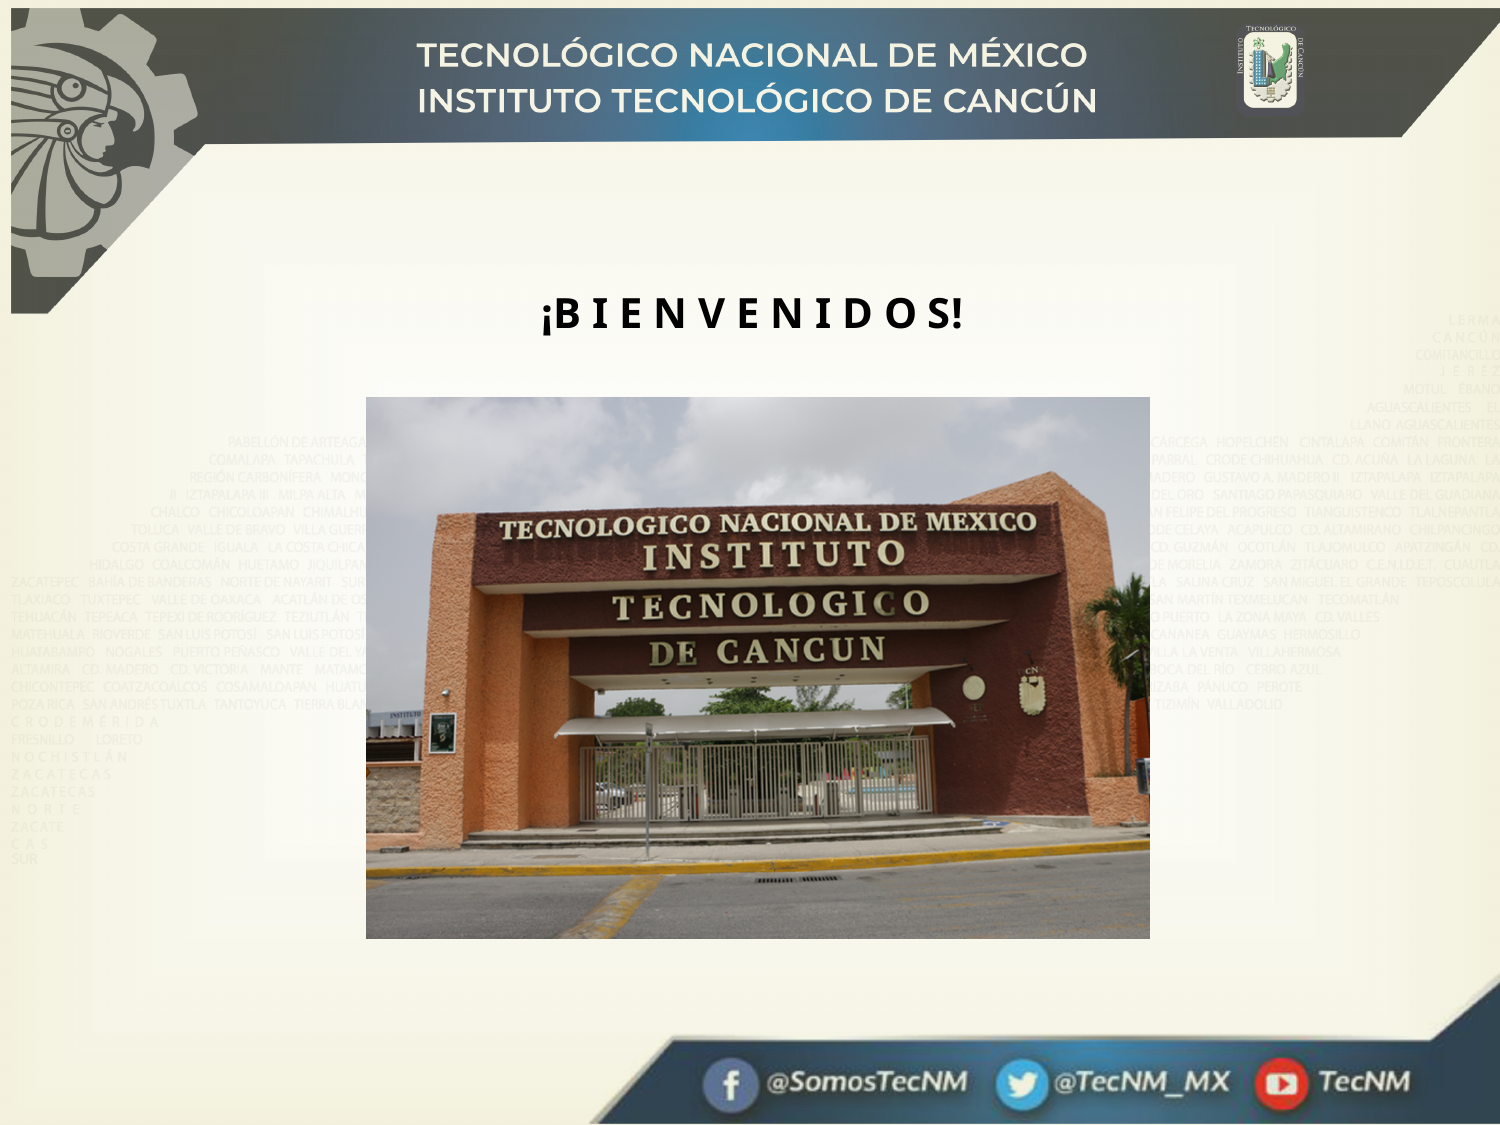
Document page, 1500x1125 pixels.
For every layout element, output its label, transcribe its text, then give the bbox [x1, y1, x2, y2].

text_box ¡B I E N V E N I D O S! [184, 278, 1331, 344]
picture [365, 396, 1151, 939]
